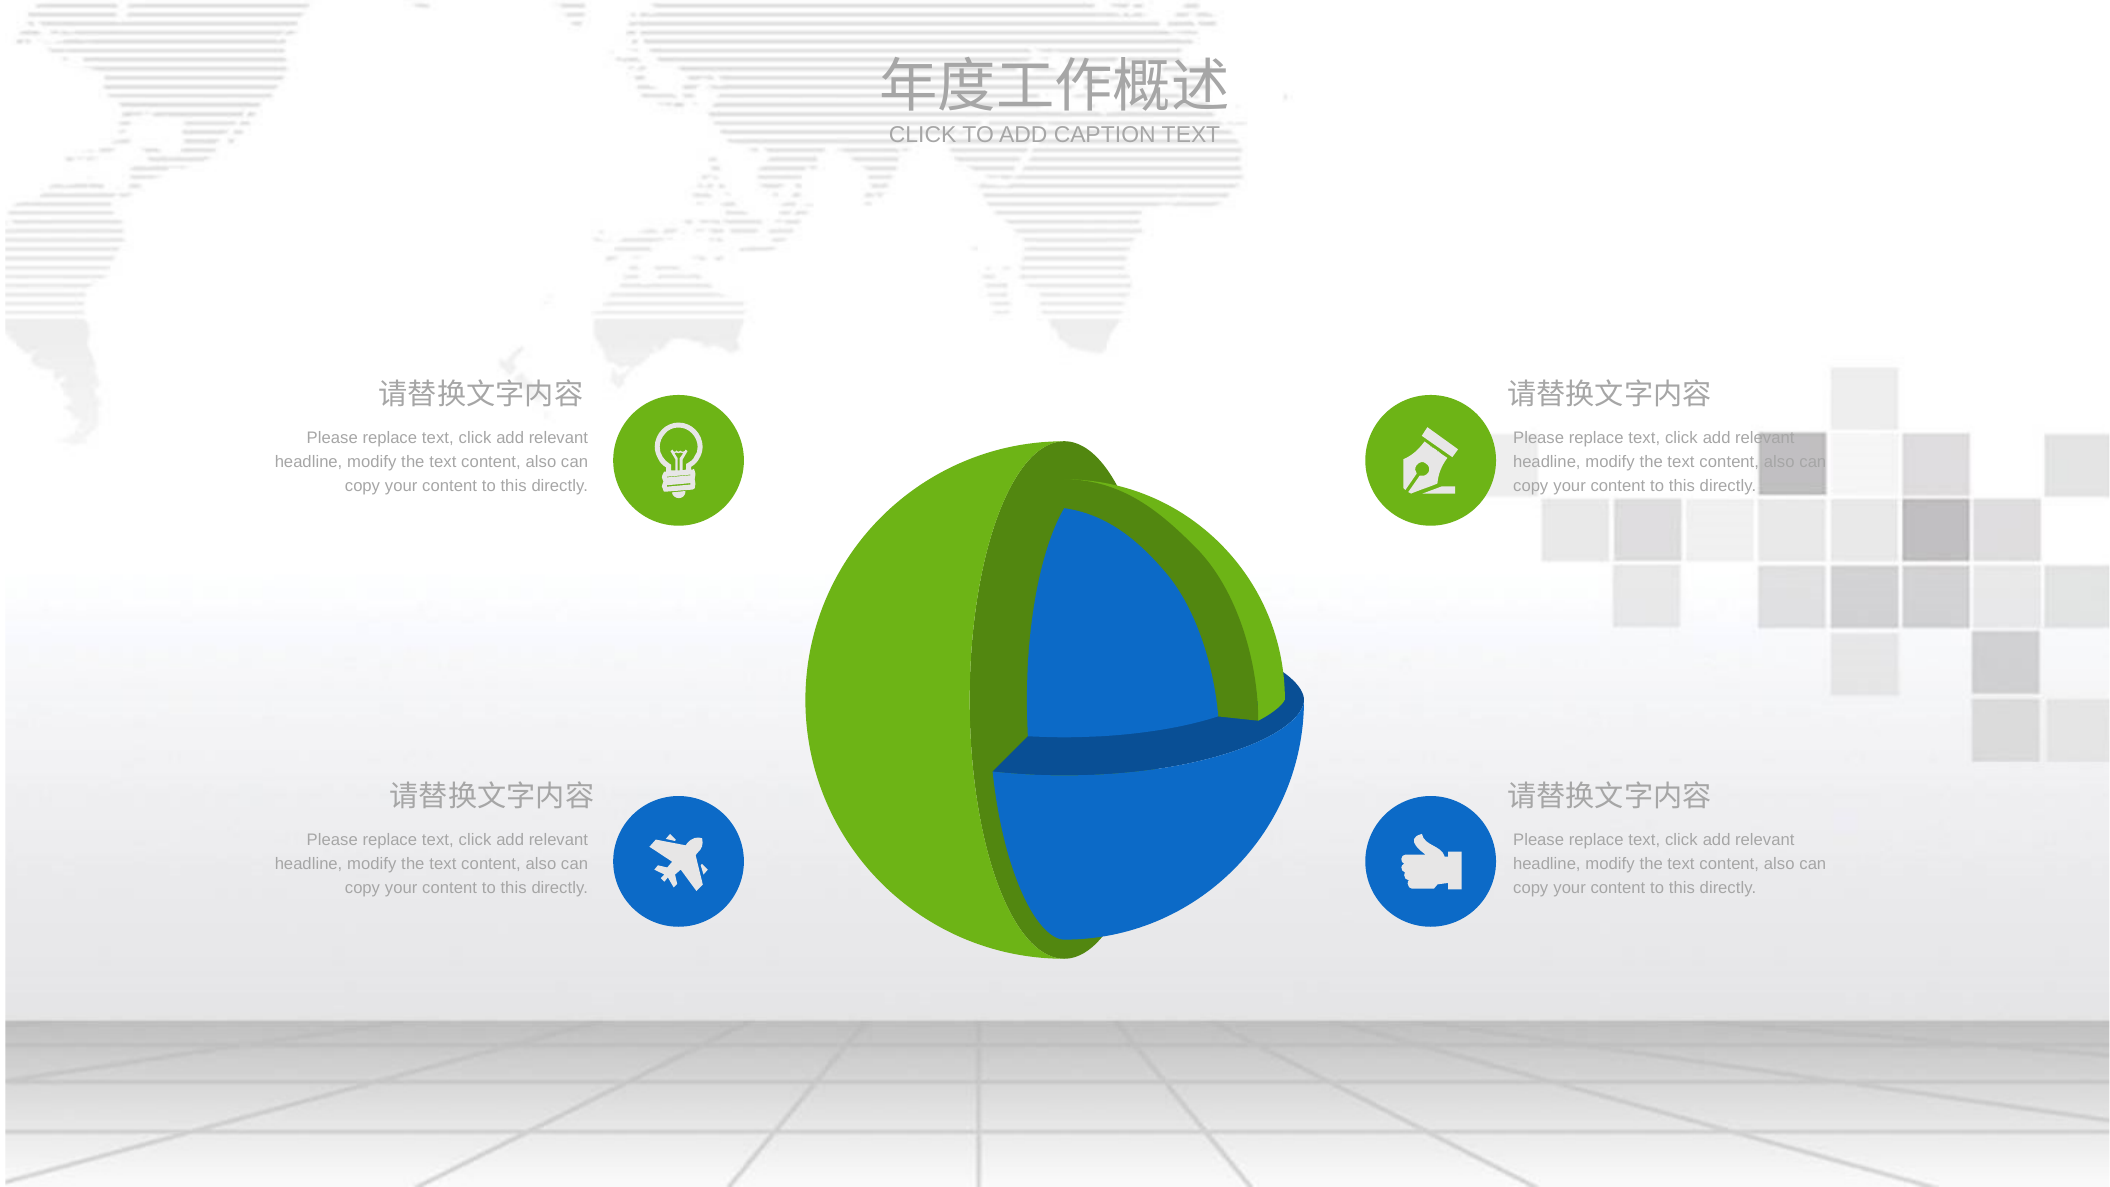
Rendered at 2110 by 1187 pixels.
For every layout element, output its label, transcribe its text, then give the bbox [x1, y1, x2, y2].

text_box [1491, 360, 1864, 502]
text_box 年度工作概述 [865, 48, 1245, 119]
text_box CLICK TO ADD CAPTION TEXT [865, 119, 1245, 147]
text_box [1365, 394, 1497, 526]
picture [5, 0, 2110, 1187]
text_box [238, 762, 611, 904]
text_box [613, 394, 744, 526]
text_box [238, 360, 604, 502]
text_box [805, 441, 1304, 959]
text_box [1491, 762, 1864, 904]
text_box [613, 795, 744, 927]
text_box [1365, 795, 1497, 927]
